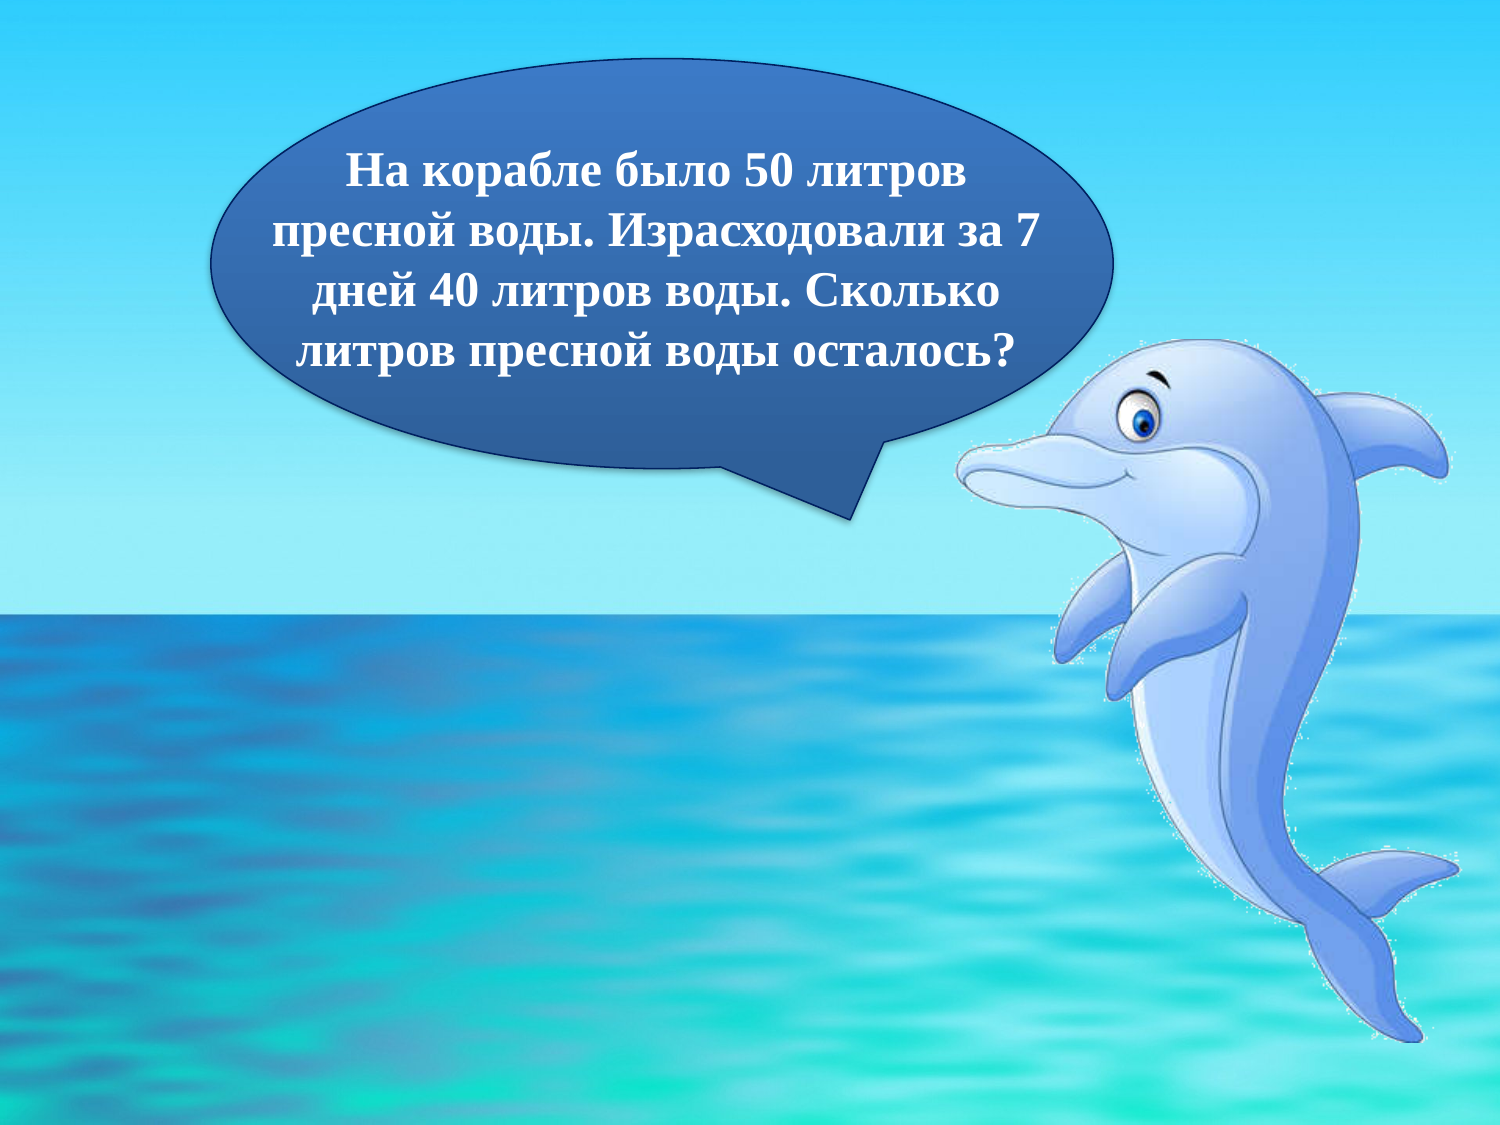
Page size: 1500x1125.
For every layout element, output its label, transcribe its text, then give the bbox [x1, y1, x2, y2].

text_box [210, 183, 246, 345]
picture [0, 0, 1500, 1125]
text_box На корабле было 50 литров пресной воды. Израсходовали за 7 дней 40 литров воды. Сколько литров пресной воды осталось? [246, 128, 1067, 444]
text_box [444, 444, 884, 521]
text_box [1067, 172, 1114, 338]
text_box [321, 57, 1003, 128]
